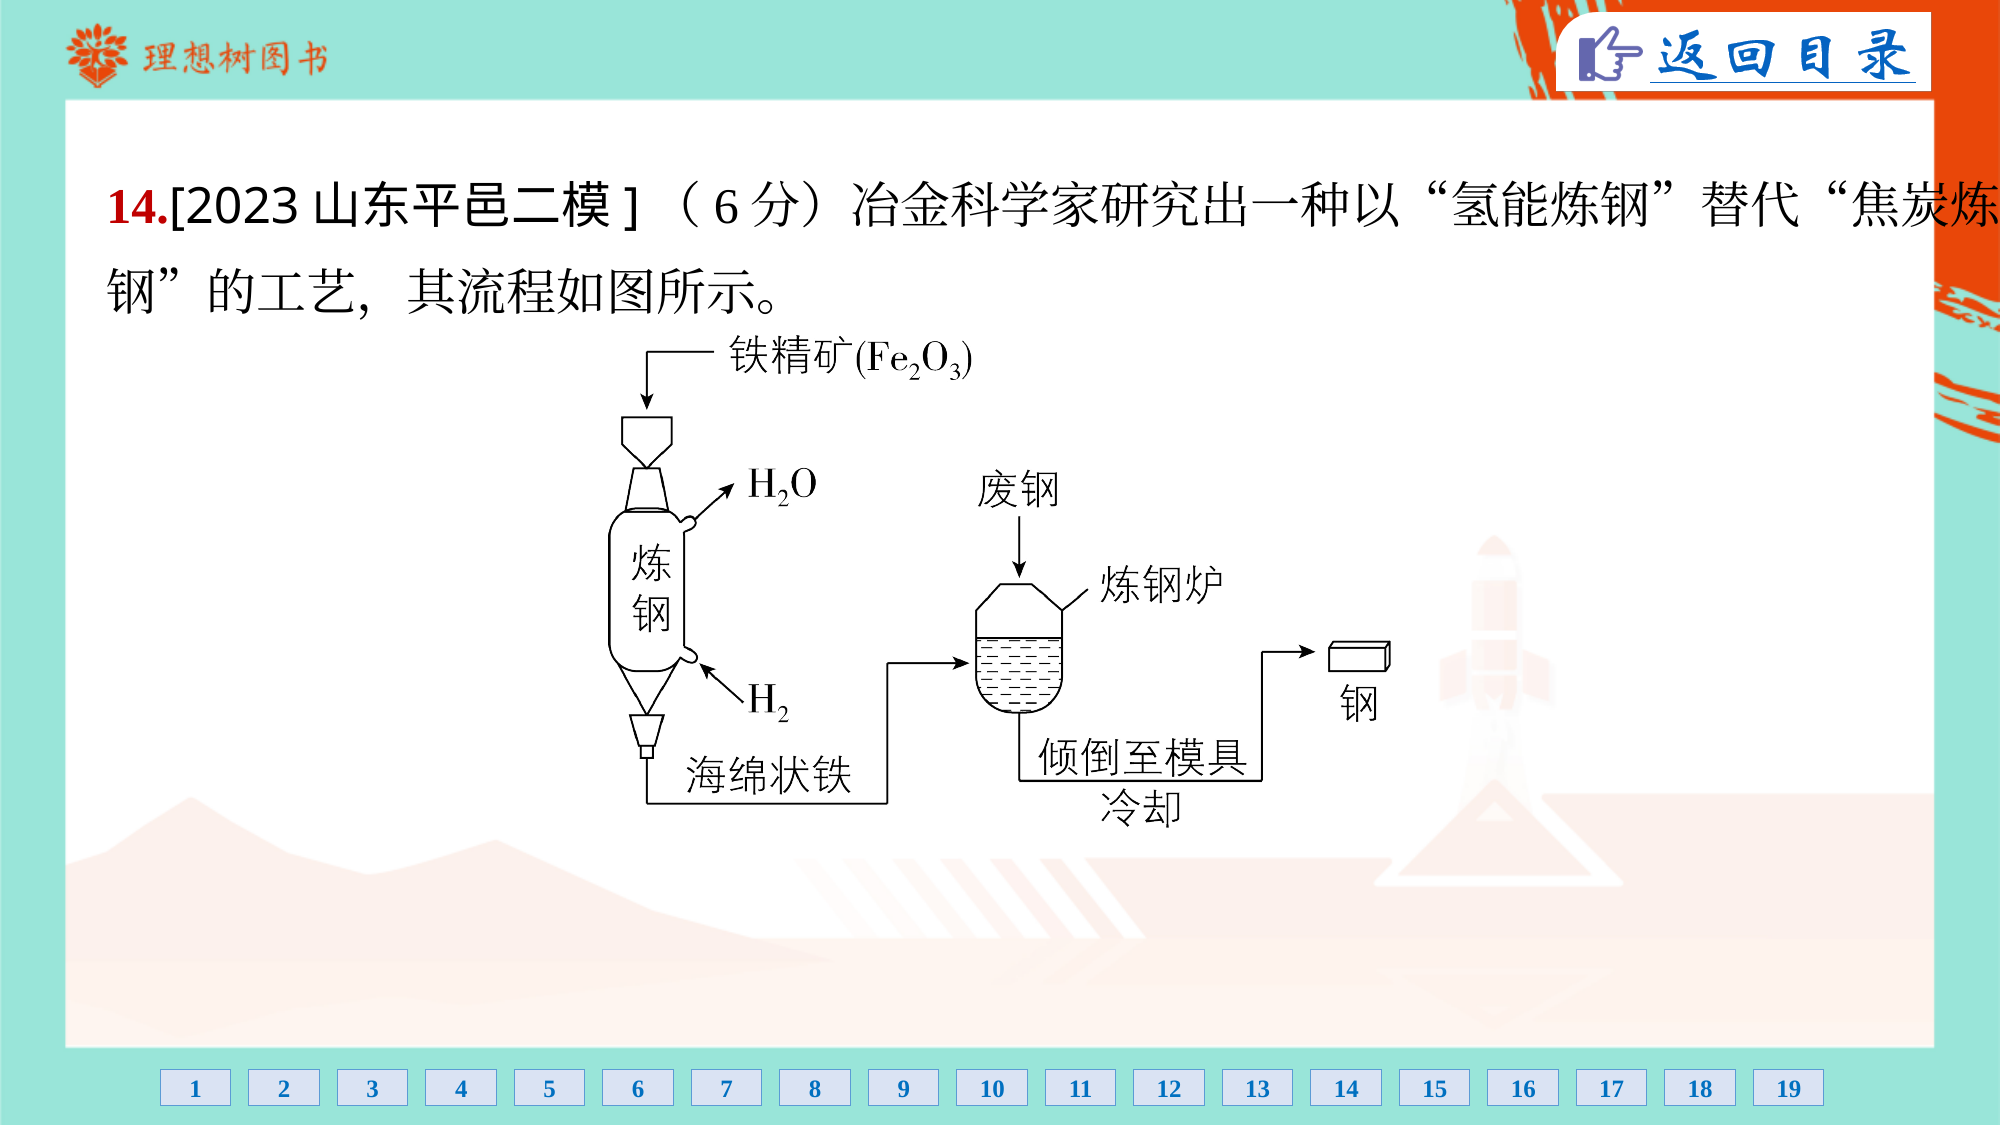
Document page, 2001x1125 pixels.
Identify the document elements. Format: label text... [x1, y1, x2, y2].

text_box 14.[2023山东平邑二模]（6分）冶金科学家研究出一种以“氢能炼钢”替代“焦炭炼 钢”的工艺，其流程如图所示。 [106, 141, 1895, 312]
picture [0, 0, 2000, 1125]
